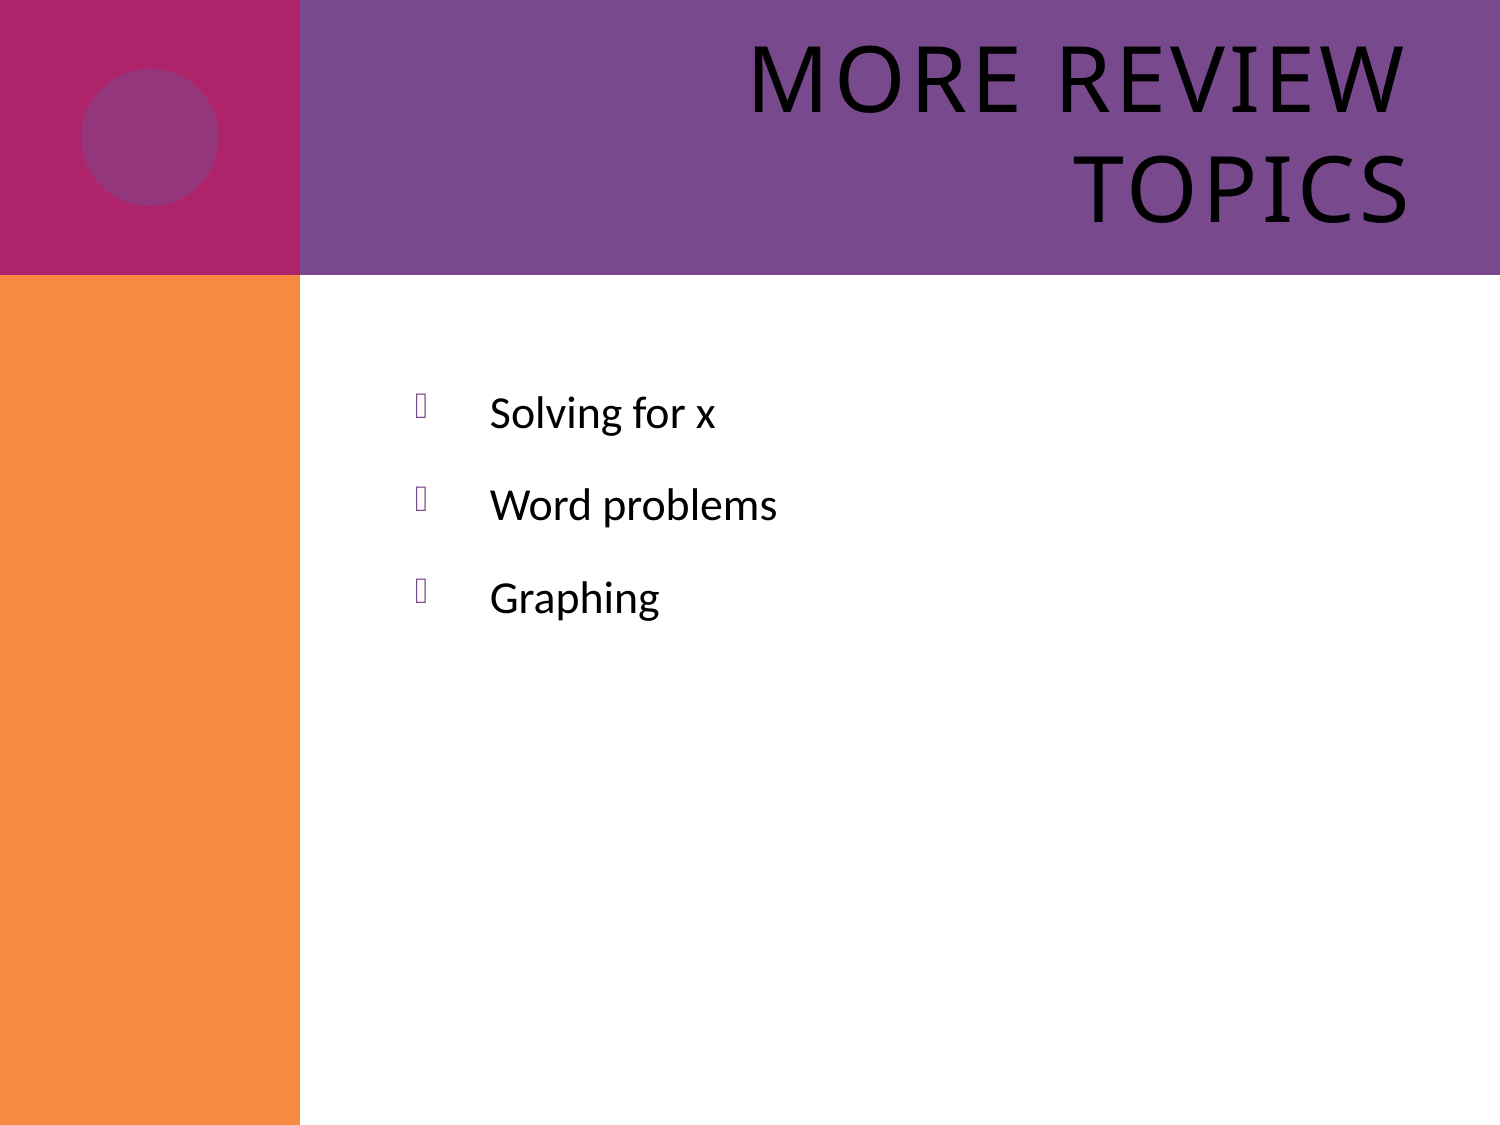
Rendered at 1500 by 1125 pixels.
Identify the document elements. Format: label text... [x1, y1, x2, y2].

title More review topics [399, 37, 1425, 225]
list Solving for x Word problems Graphing [399, 375, 1425, 1005]
